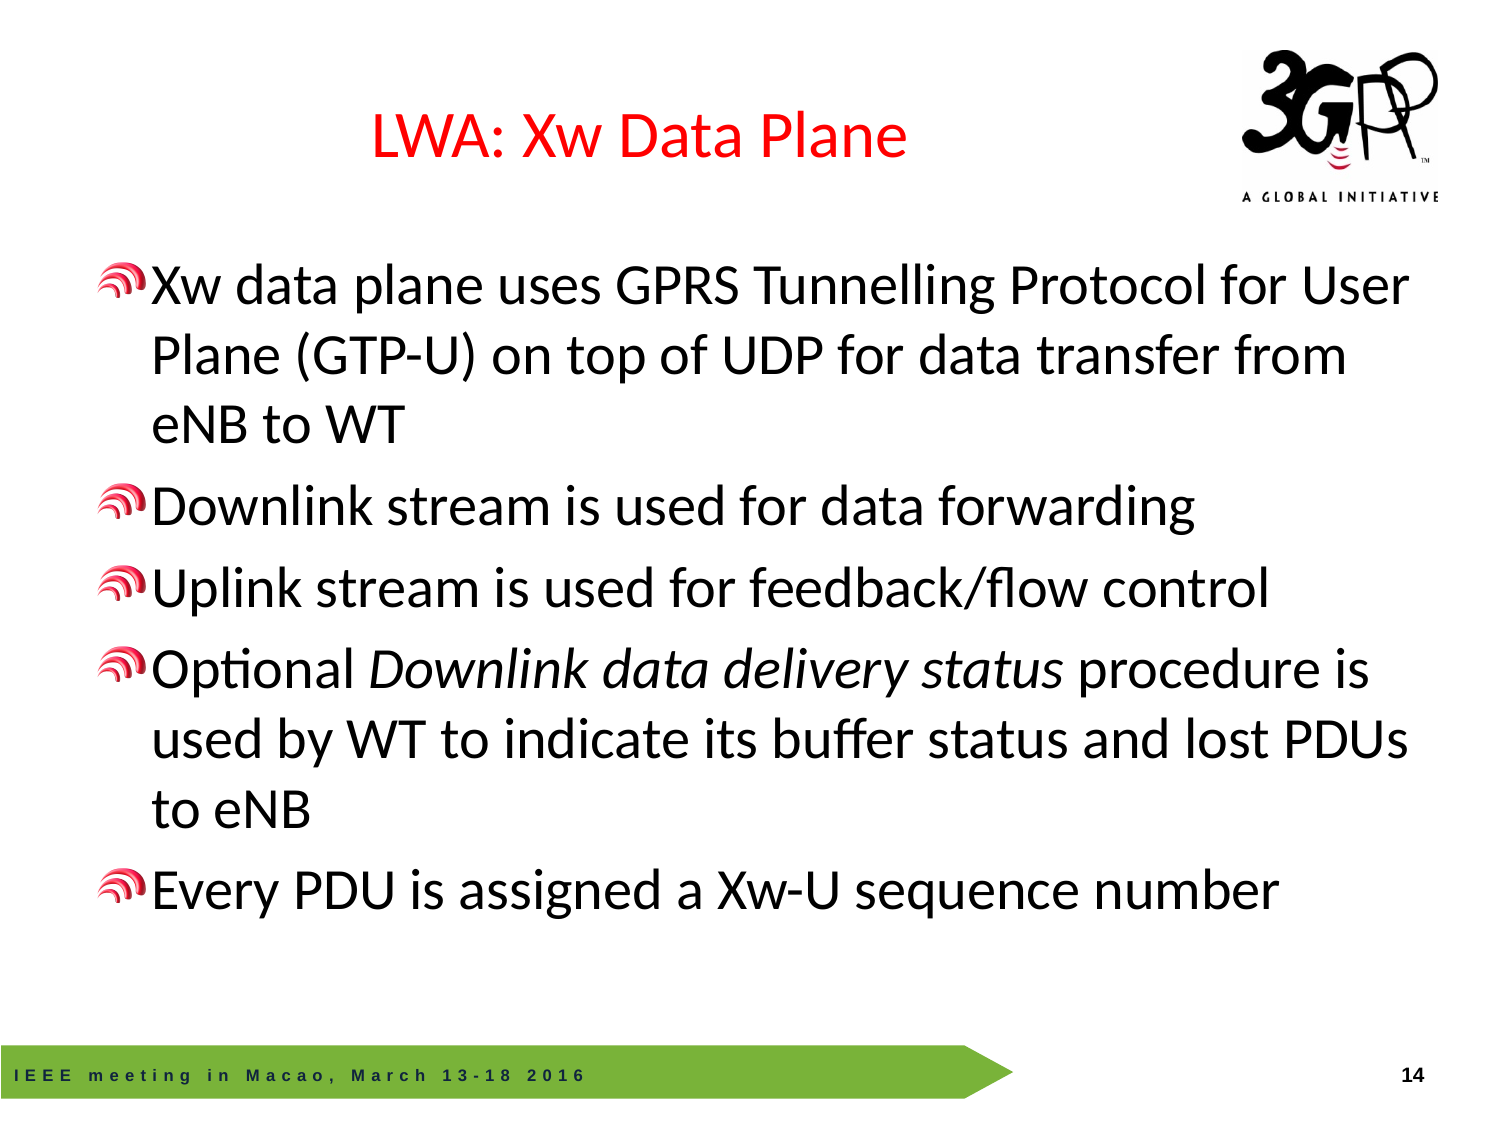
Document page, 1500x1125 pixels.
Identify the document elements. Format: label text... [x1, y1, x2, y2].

title LWA: Xw Data Plane [80, 37, 1201, 225]
picture [94, 644, 136, 686]
picture [94, 481, 136, 523]
picture [1242, 50, 1438, 202]
picture [94, 866, 136, 907]
picture [94, 260, 136, 302]
picture [94, 563, 136, 605]
list Xw data plane uses GPRS Tunnelling Protocol for User Plane (GTP-U) on top of UDP for data transfer from eNB to WT Downlink stream is used for data forwarding Uplink stream is used for feedback/flow control Optional Downlink data delivery status procedure is used by WT to indicate its buffer status and lost PDUs to eNB Every PDU is assigned a Xw-U sequence number [79, 238, 1456, 1031]
